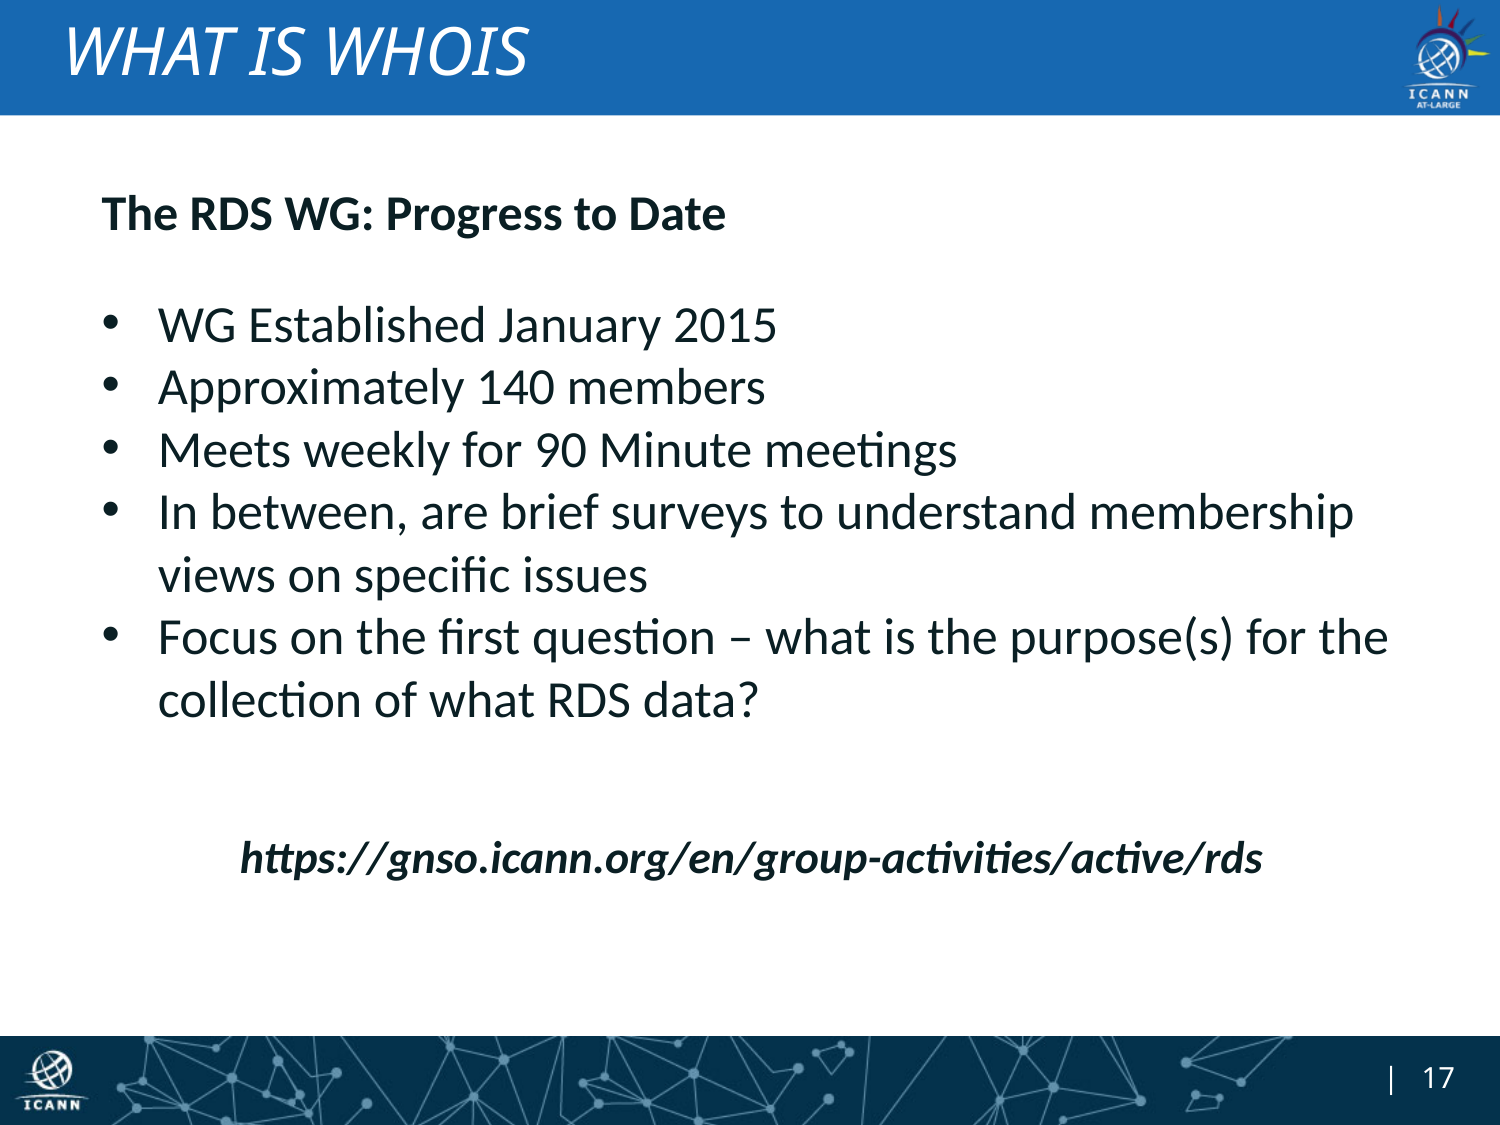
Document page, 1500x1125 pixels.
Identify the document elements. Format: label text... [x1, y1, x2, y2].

text_box The RDS WG: Progress to Date WG Established January 2015 Approximately 140 members Meets weekly for 90 Minute meetings In between, are brief surveys to understand membership views on specific issues Focus on the first question – what is the purpose(s) for the collection of what RDS data? https://gnso.icann.org/en/group-activities/active/rds [86, 172, 1417, 890]
title WHAT IS WHOIS [1493, 0, 1500, 116]
title WHAT IS WHOIS [0, 0, 1388, 116]
picture [1389, 0, 1493, 112]
picture [0, 1036, 1500, 1125]
